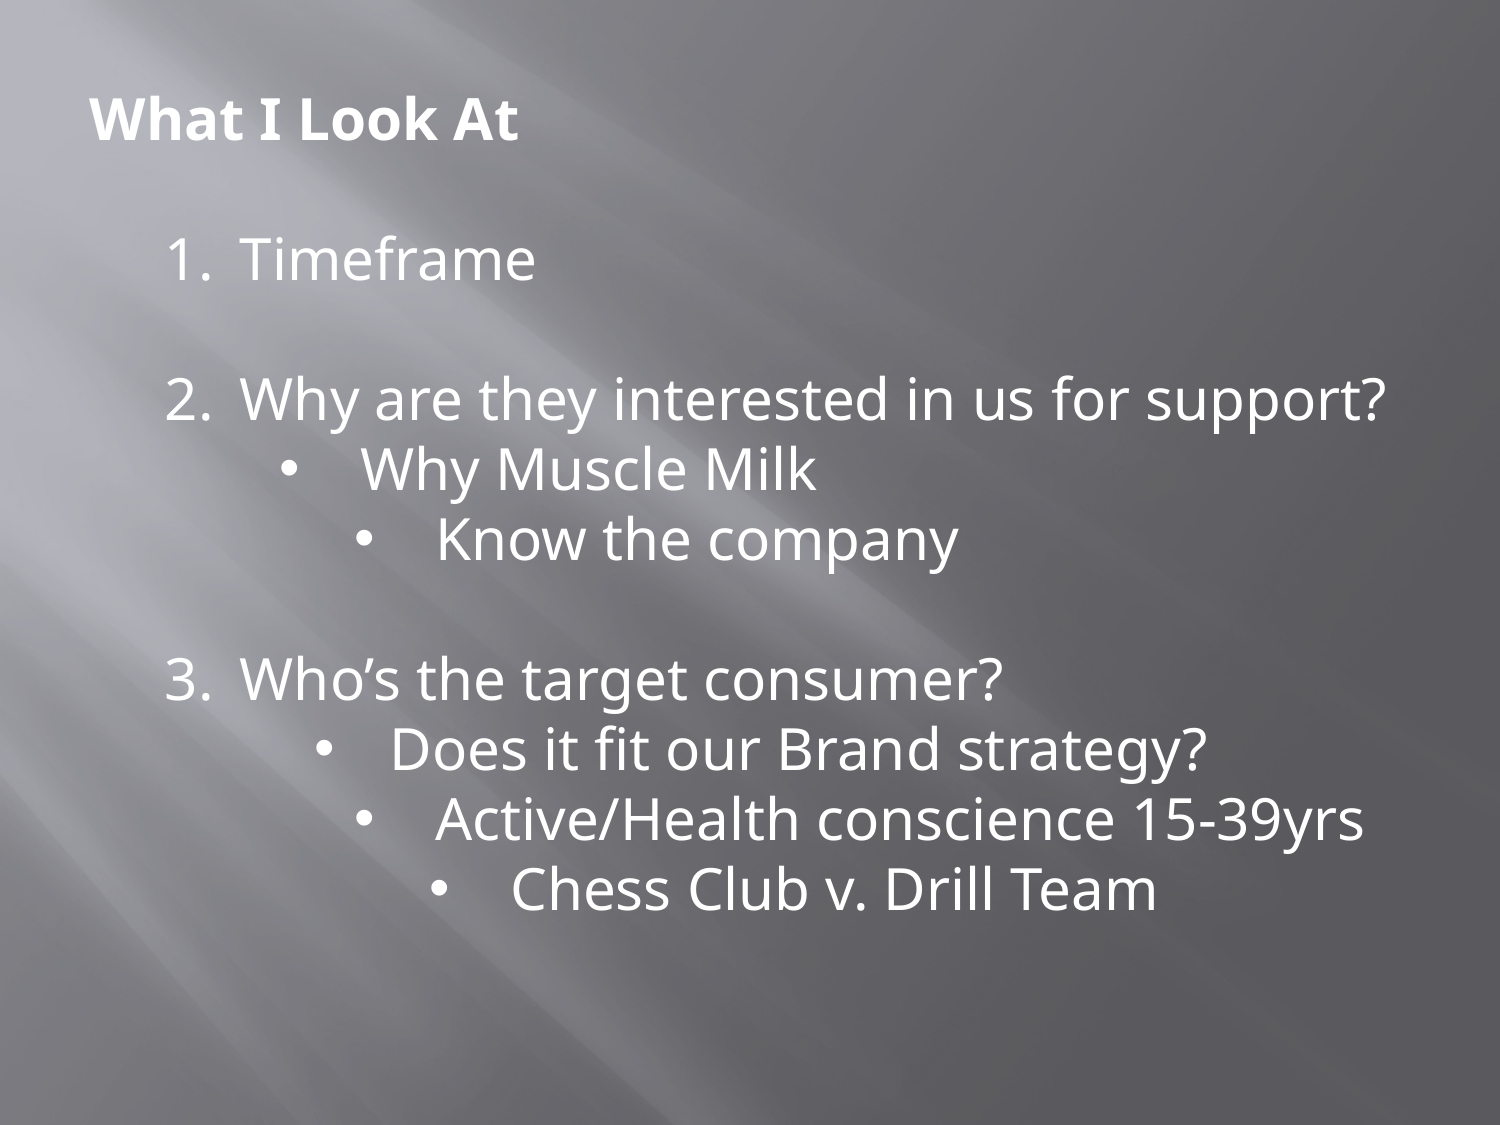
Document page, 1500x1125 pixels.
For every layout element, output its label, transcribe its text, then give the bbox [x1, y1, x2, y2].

text_box What I Look At Timeframe Why are they interested in us for support? Why Muscle Milk Know the company Who’s the target consumer? Does it fit our Brand strategy? Active/Health conscience 15-39yrs Chess Club v. Drill Team [74, 75, 1413, 1040]
